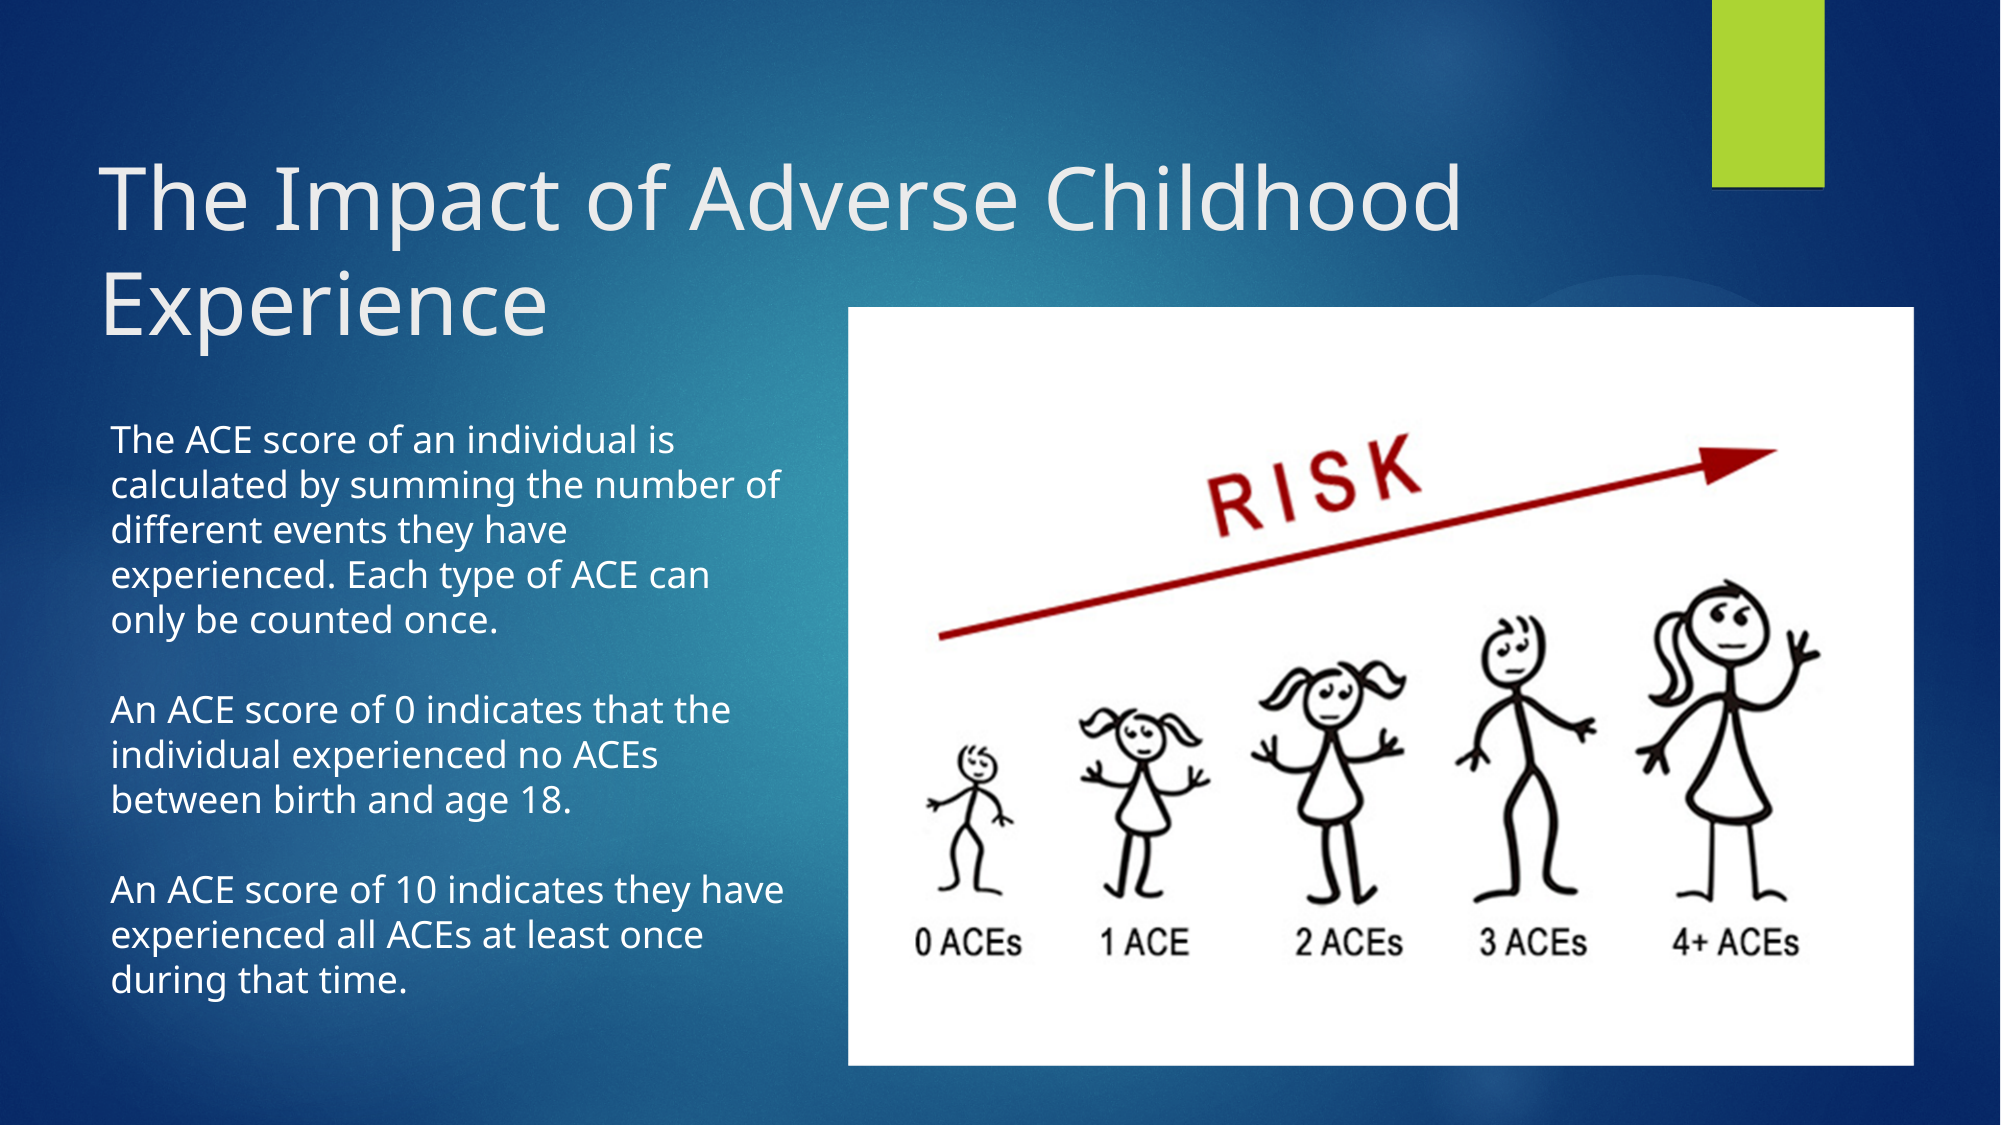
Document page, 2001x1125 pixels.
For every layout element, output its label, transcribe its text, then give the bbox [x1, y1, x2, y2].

text_box The ACE score of an individual is calculated by summing the number of different events they have experienced. Each type of ACE can only be counted once. An ACE score of 0 indicates that the individual experienced no ACEs between birth and age 18. An ACE score of 10 indicates they have experienced all ACEs at least once during that time. [95, 363, 802, 1009]
title The Impact of Adverse Childhood Experience [84, 26, 1714, 361]
picture [0, 0, 2001, 1125]
